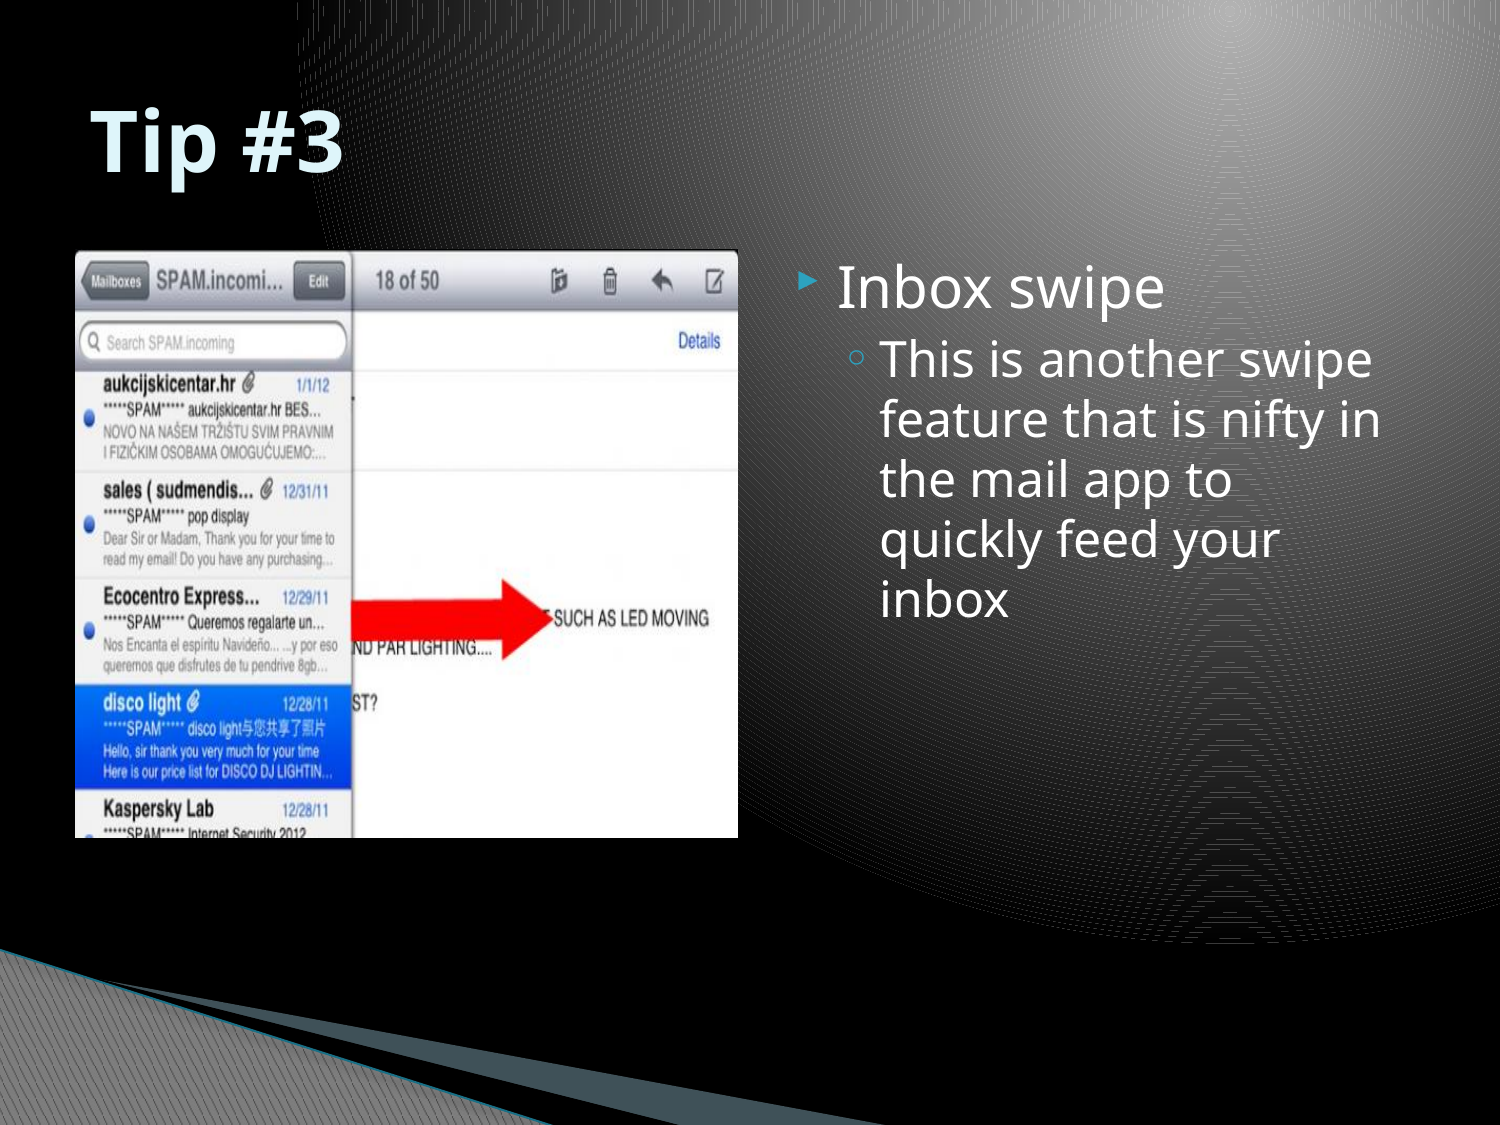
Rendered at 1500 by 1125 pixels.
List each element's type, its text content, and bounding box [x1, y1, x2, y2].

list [74, 249, 738, 838]
title Tip #3 [75, 45, 1425, 233]
list Inbox swipe This is another swipe feature that is nifty in the mail app to quickly feed your inbox [762, 243, 1425, 986]
picture [0, 952, 543, 1125]
